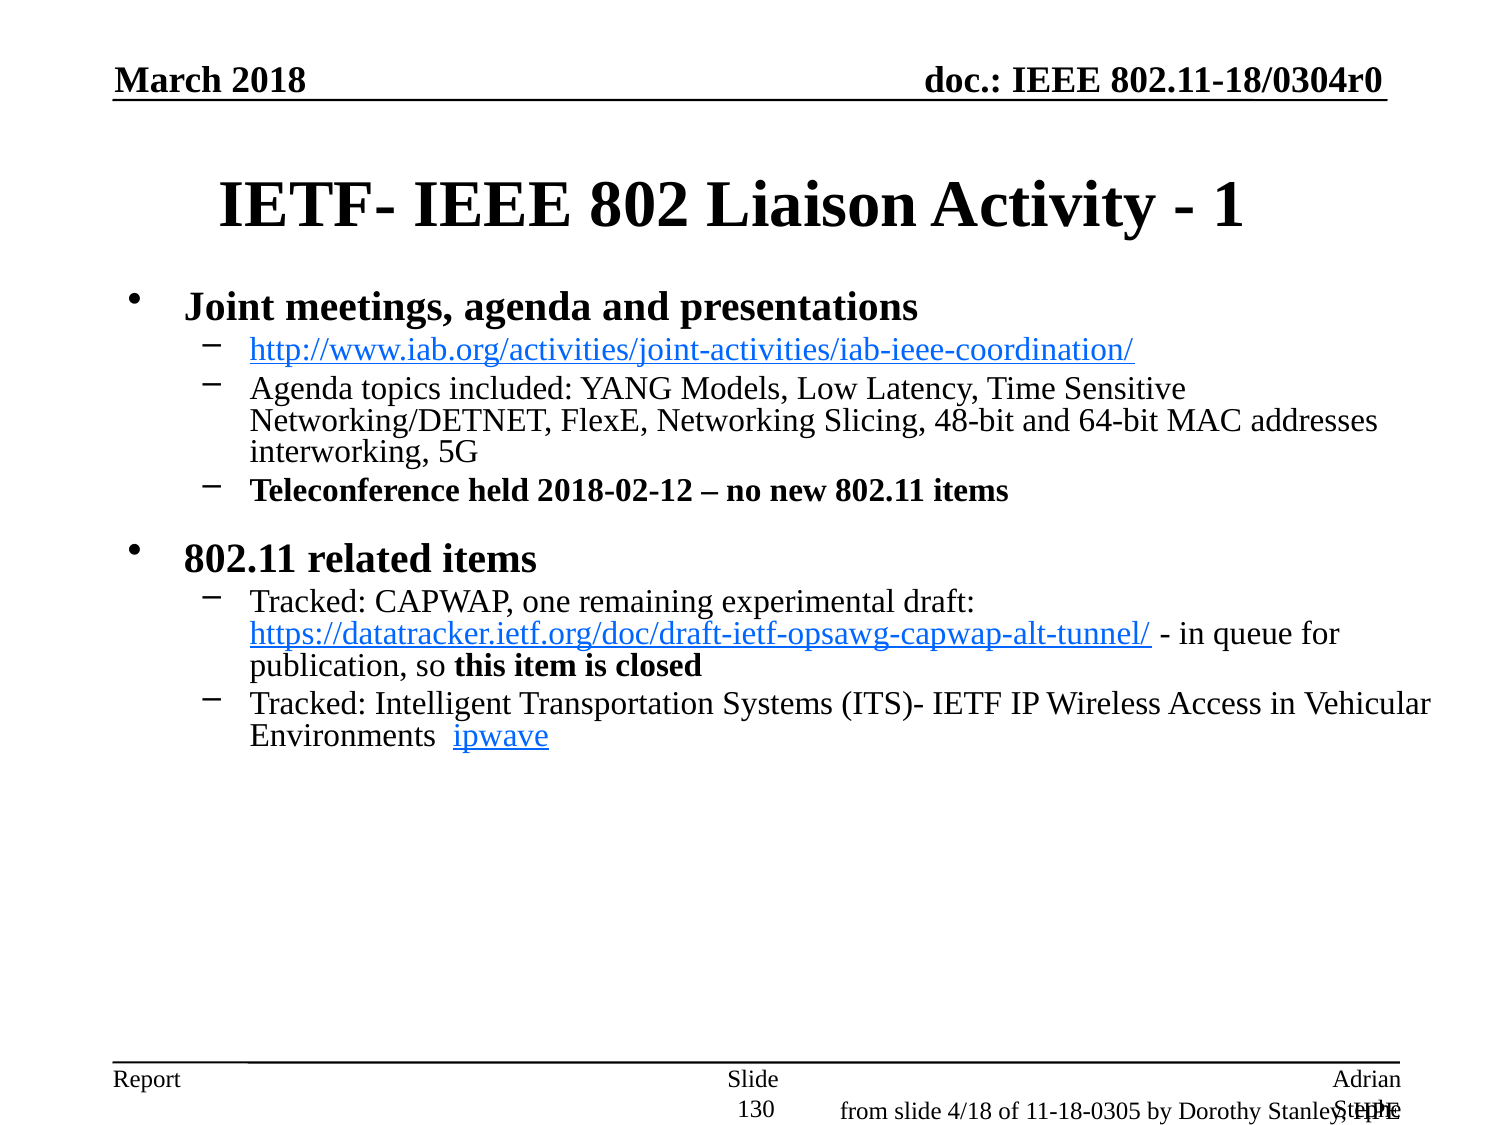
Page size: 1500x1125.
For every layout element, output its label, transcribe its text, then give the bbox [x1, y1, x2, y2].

slide_number Slide 130 [711, 1061, 801, 1093]
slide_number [114, 54, 374, 101]
footer Adrian Stephens, Intel Corporation [1324, 1061, 1402, 1087]
title IETF- IEEE 802 Liaison Activity - 1 [112, 112, 1388, 249]
text_box from slide 4/18 of 11-18-0305 by Dorothy Stanley, HPE [343, 1087, 1417, 1125]
list Joint meetings, agenda and presentations http://www.iab.org/activities/joint-activities/iab-ieee-coordination/ Agenda topics included: YANG Models, Low Latency, Time Sensitive Networking/DETNET, FlexE, Networking Slicing, 48-bit and 64-bit MAC addresses interworking, 5G Teleconference held 2018-02-12 – no new 802.11 items 802.11 related items Tracked: CAPWAP, one remaining experimental draft: https://datatracker.ietf.org/doc/draft-ietf-opsawg-capwap-alt-tunnel/ - in queue for publication, so this item is closed Tracked: Intelligent Transportation Systems (ITS)- IETF IP Wireless Access in Vehicular Environments ipwave [112, 249, 1450, 1050]
